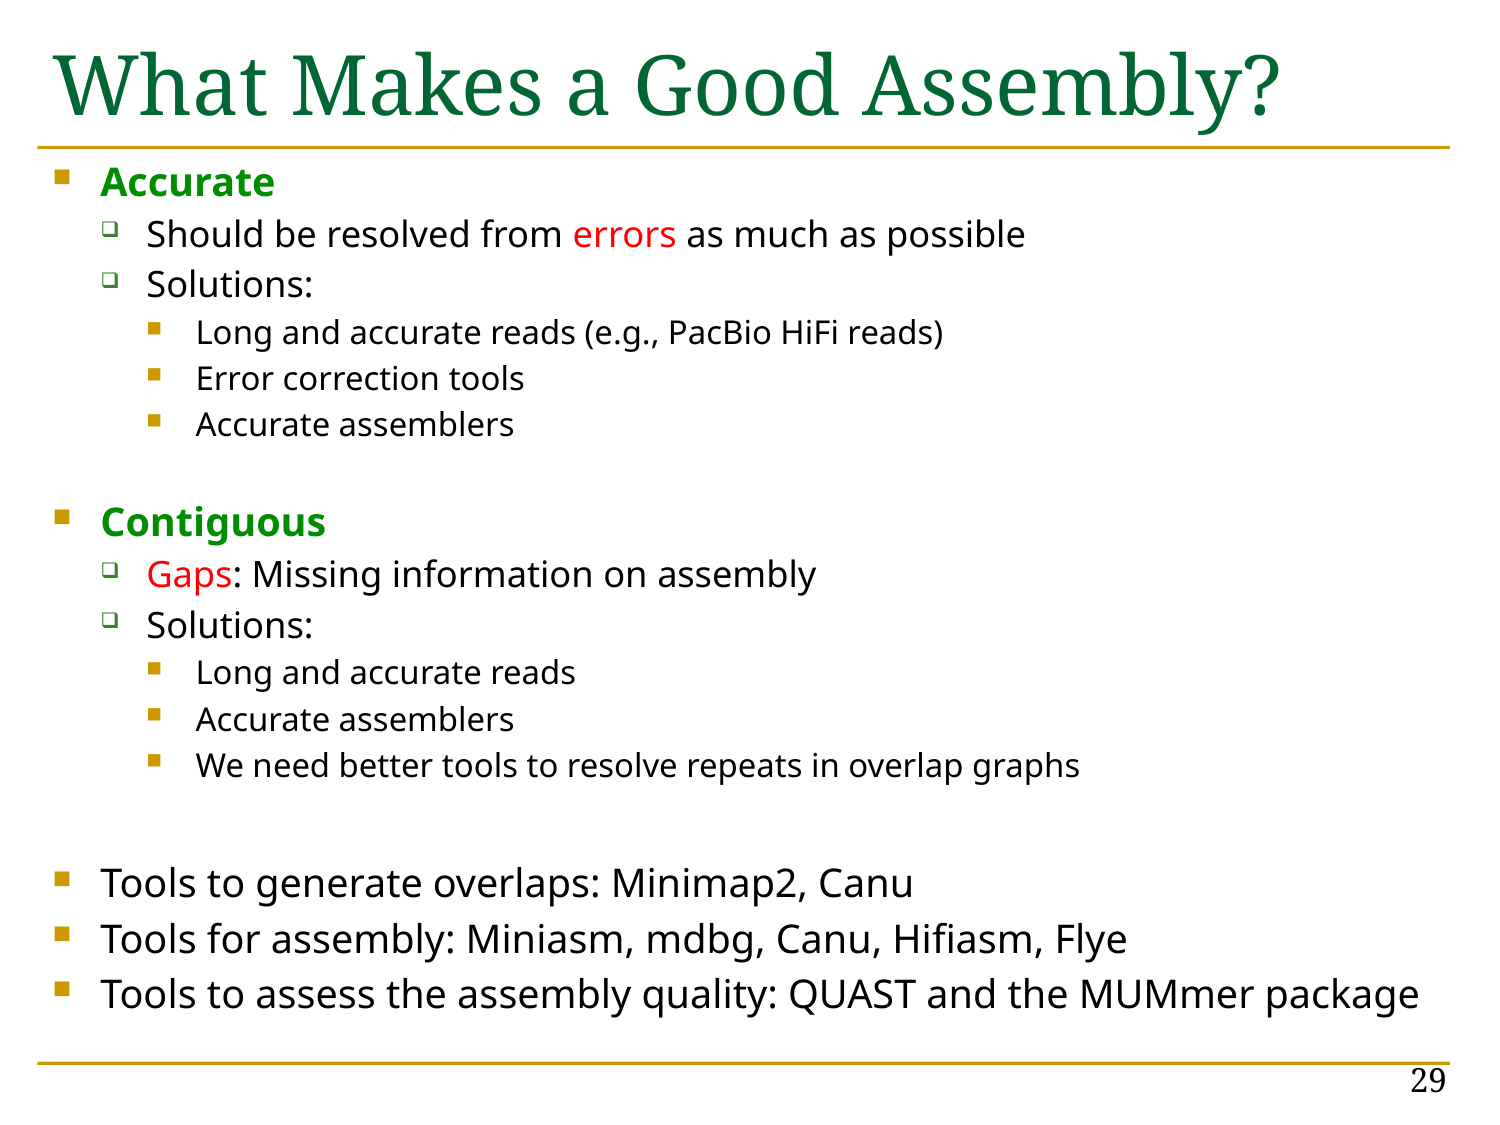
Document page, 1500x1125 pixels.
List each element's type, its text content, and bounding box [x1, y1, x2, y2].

slide_number 29 [1111, 1036, 1462, 1112]
list Accurate Should be resolved from errors as much as possible Solutions: Long and accurate reads (e.g., PacBio HiFi reads) Error correction tools Accurate assemblers Contiguous Gaps: Missing information on assembly Solutions: Long and accurate reads Accurate assemblers We need better tools to resolve repeats in overlap graphs Tools to generate overlaps: Minimap2, Canu Tools for assembly: Miniasm, mdbg, Canu, Hifiasm, Flye Tools to assess the assembly quality: QUAST and the MUMmer package [37, 149, 1450, 1060]
title What Makes a Good Assembly? [37, 24, 1450, 148]
